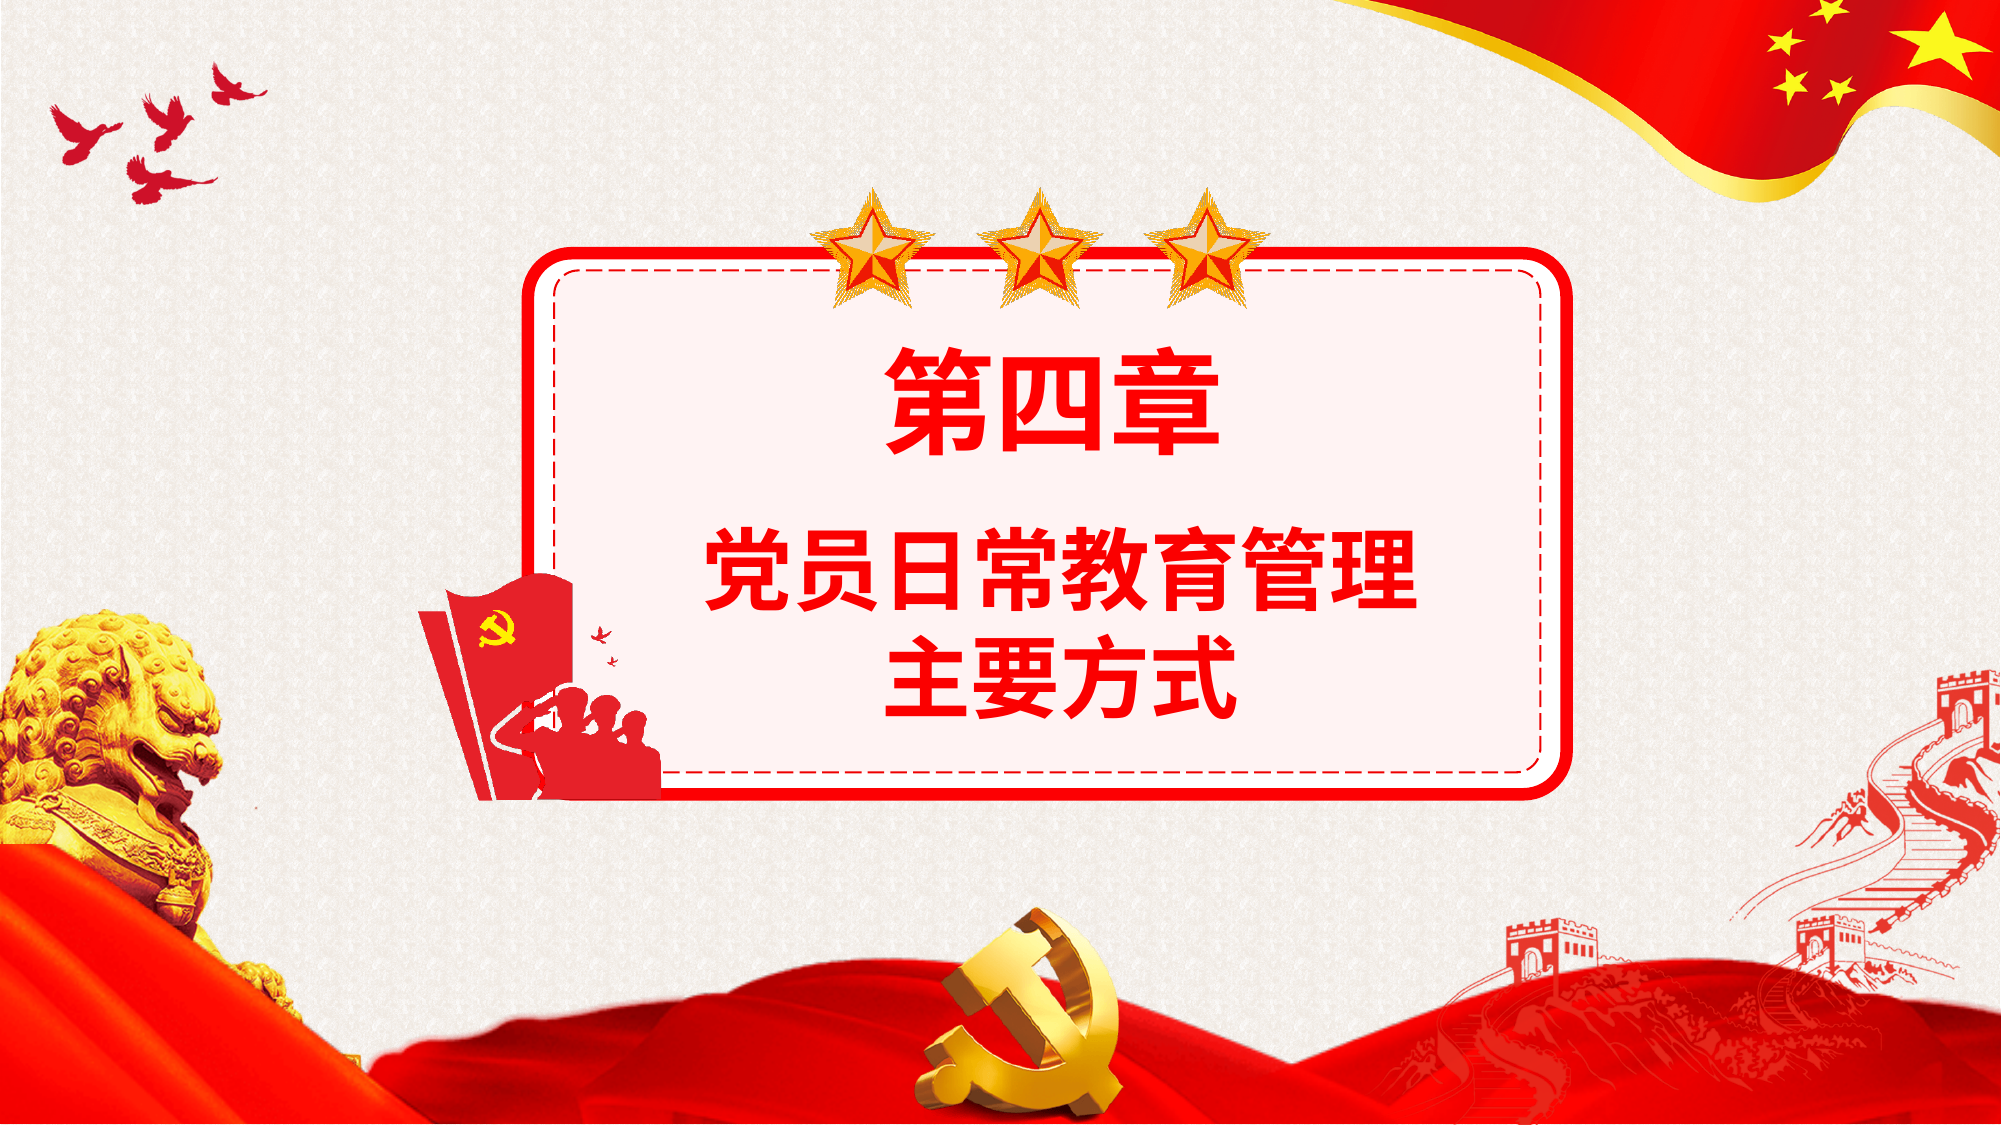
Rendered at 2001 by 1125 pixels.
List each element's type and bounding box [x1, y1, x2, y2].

picture [0, 0, 2001, 1125]
text_box [378, 178, 1567, 847]
